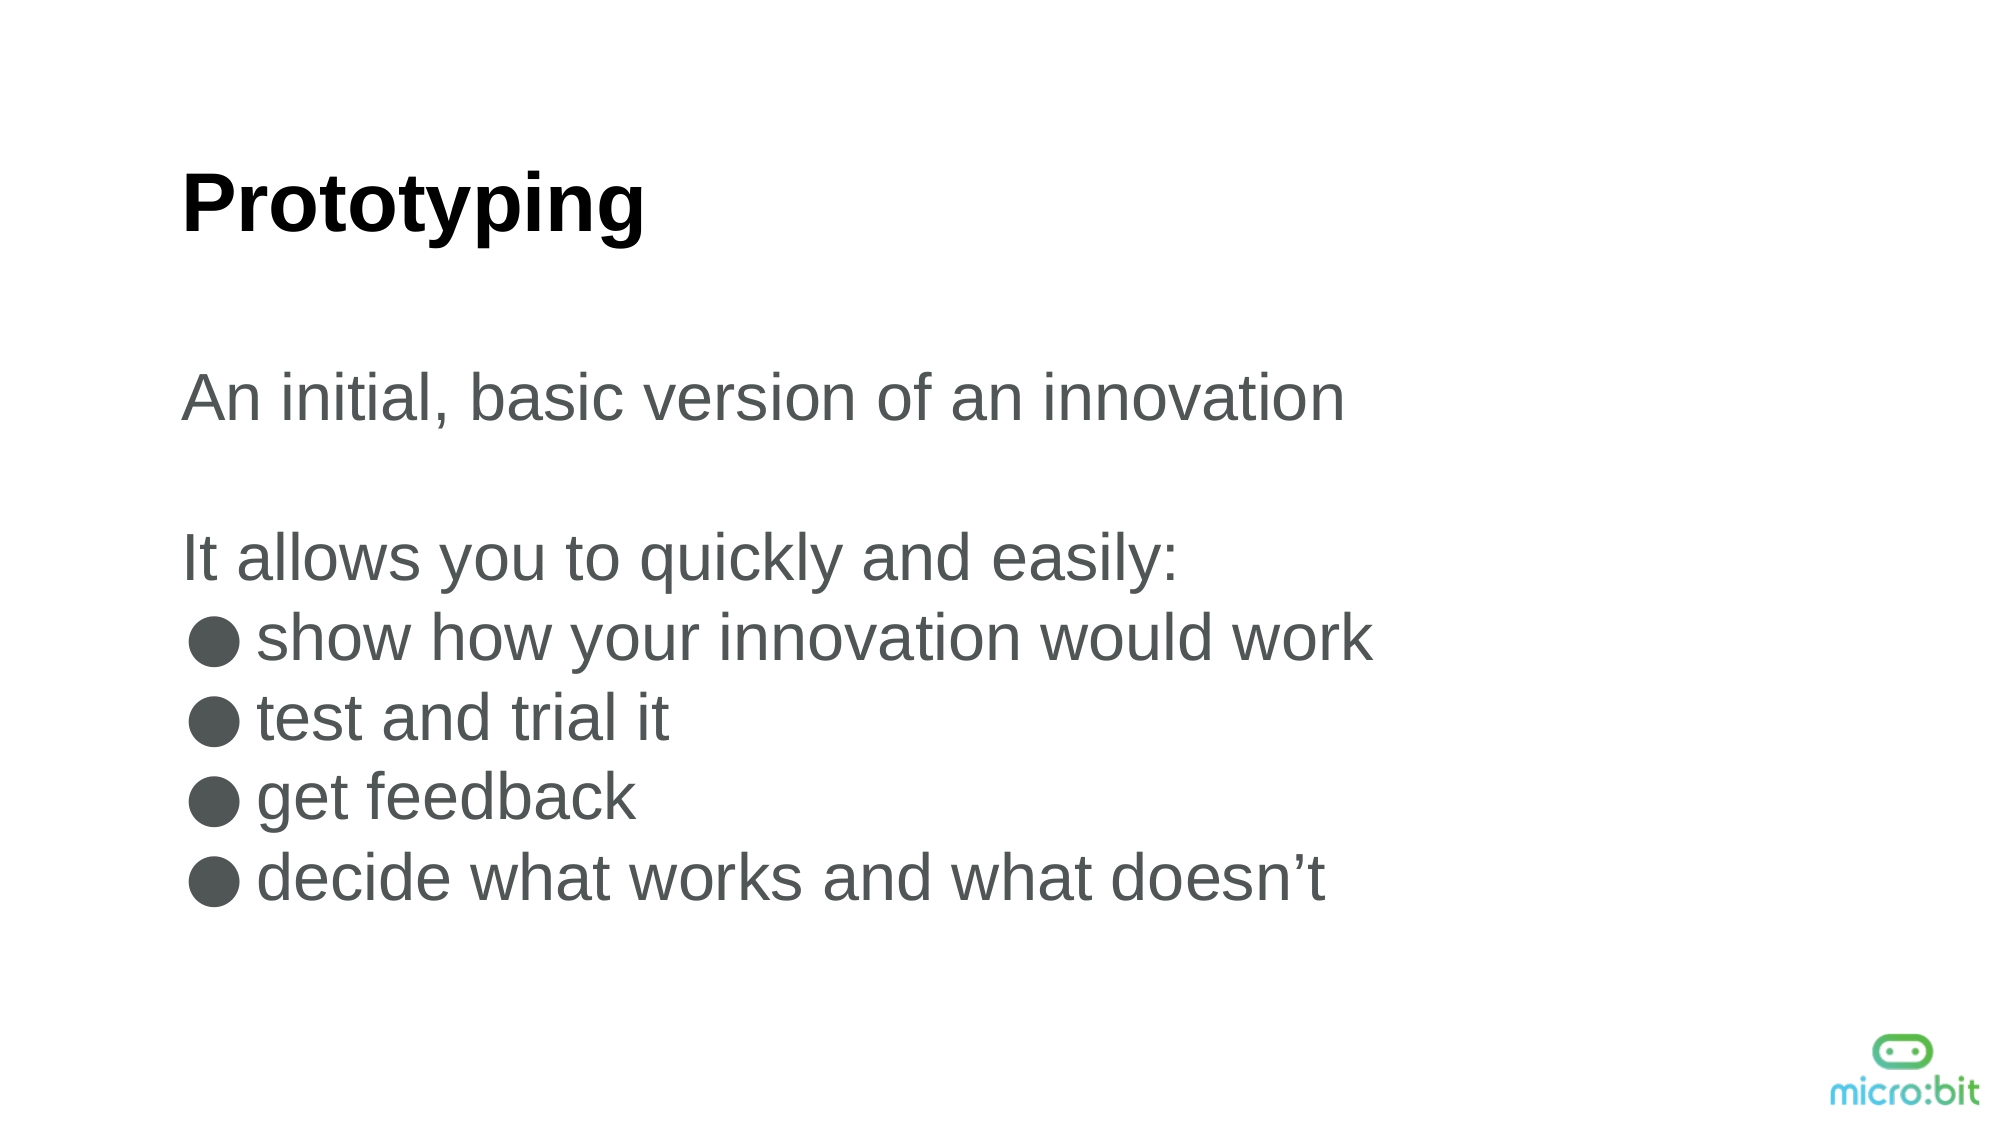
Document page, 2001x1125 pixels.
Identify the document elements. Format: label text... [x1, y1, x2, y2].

picture [1830, 1029, 1980, 1106]
text_box Prototyping An initial, basic version of an innovation It allows you to quickly and easily: show how your innovation would work test and trial it get feedback decide what works and what doesn’t [165, 60, 1918, 884]
